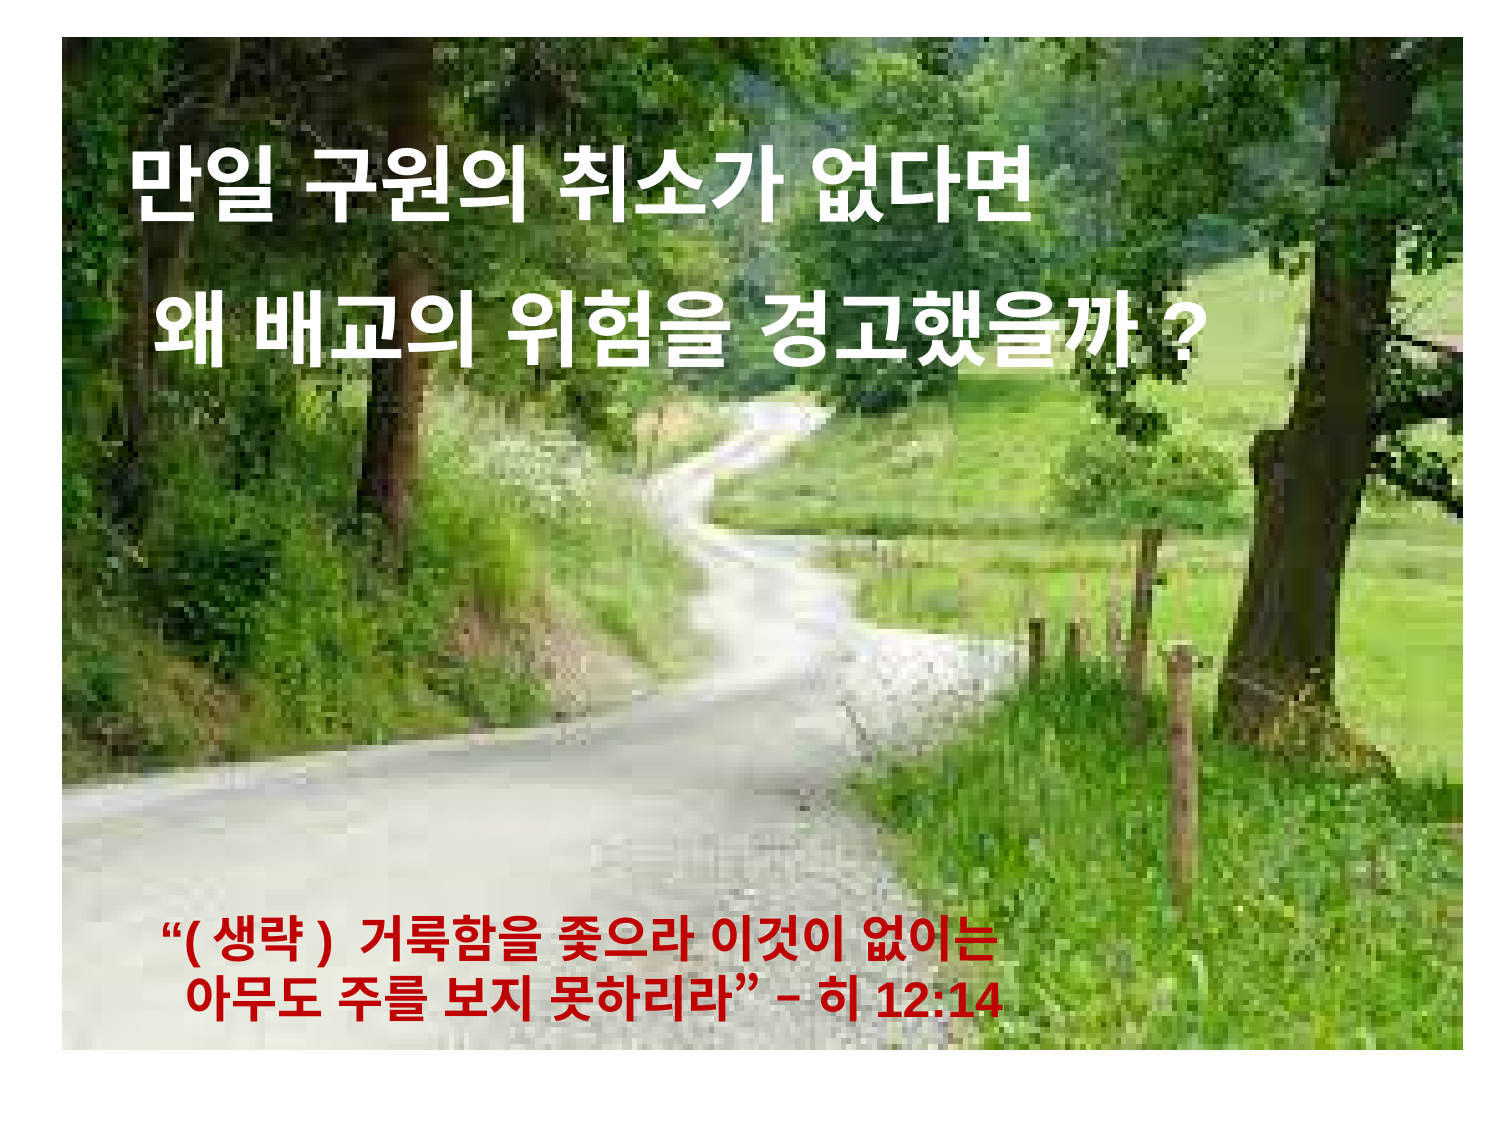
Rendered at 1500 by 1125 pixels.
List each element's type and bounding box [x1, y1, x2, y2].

picture [62, 37, 1463, 1051]
